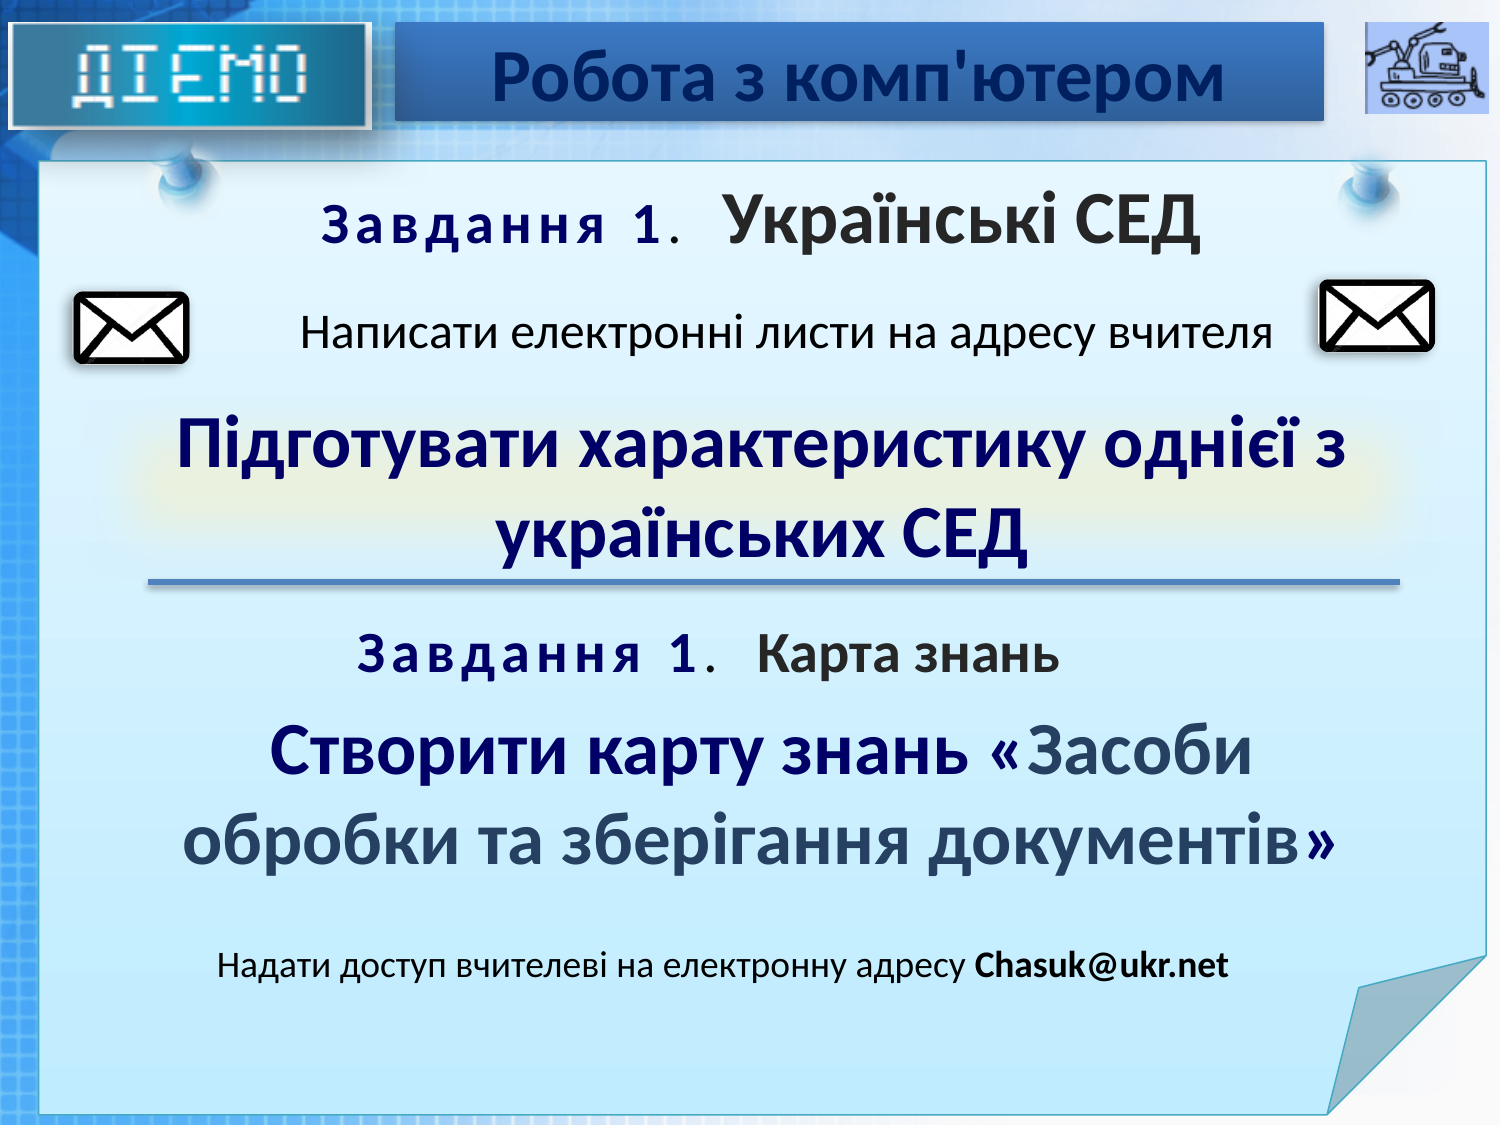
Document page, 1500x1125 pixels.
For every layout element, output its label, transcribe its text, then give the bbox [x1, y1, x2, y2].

text_box Підготувати характеристику однієї з українських СЕД [153, 458, 1373, 511]
text_box Написати електронні листи на адресу вчителя [131, 436, 1396, 533]
text_box Завдання 1. Українські СЕД [37, 160, 1487, 1116]
text_box Створити карту знань «Засоби обробки та зберігання документів» [110, 692, 1415, 888]
text_box Надати доступ вчителеві на електронну адресу Chasuk@ukr.net [109, 414, 1418, 555]
picture [0, 0, 1500, 1125]
text_box Надати доступ вчителеві на електронну адресу Chasuk@ukr.net [177, 932, 1269, 993]
title Робота з комп'ютером [404, 22, 1324, 121]
text_box Завдання 1. Карта знань [342, 606, 1182, 692]
text_box Написати електронні листи на адресу вчителя [245, 290, 1341, 366]
